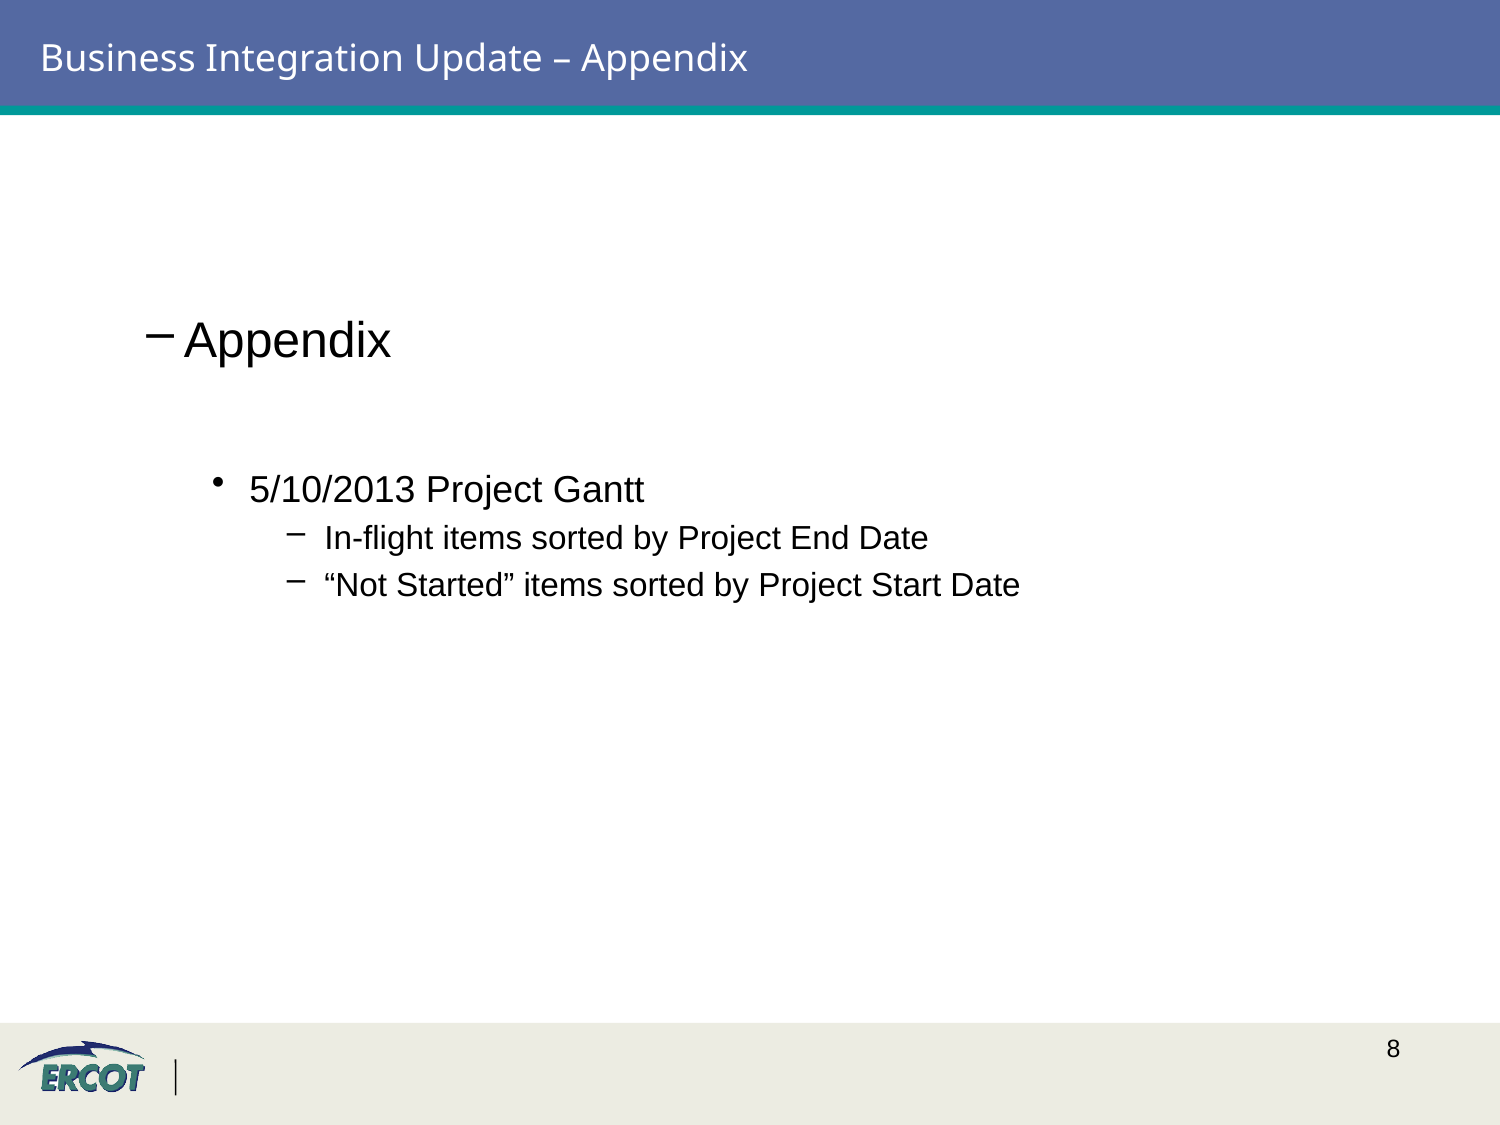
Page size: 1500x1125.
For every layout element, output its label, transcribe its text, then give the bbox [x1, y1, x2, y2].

title Business Integration Update – Appendix [24, 0, 1013, 113]
picture [10, 1031, 151, 1111]
list Appendix 5/10/2013 Project Gantt In-flight items sorted by Project End Date “Not Started” items sorted by Project Start Date [75, 299, 1425, 1000]
